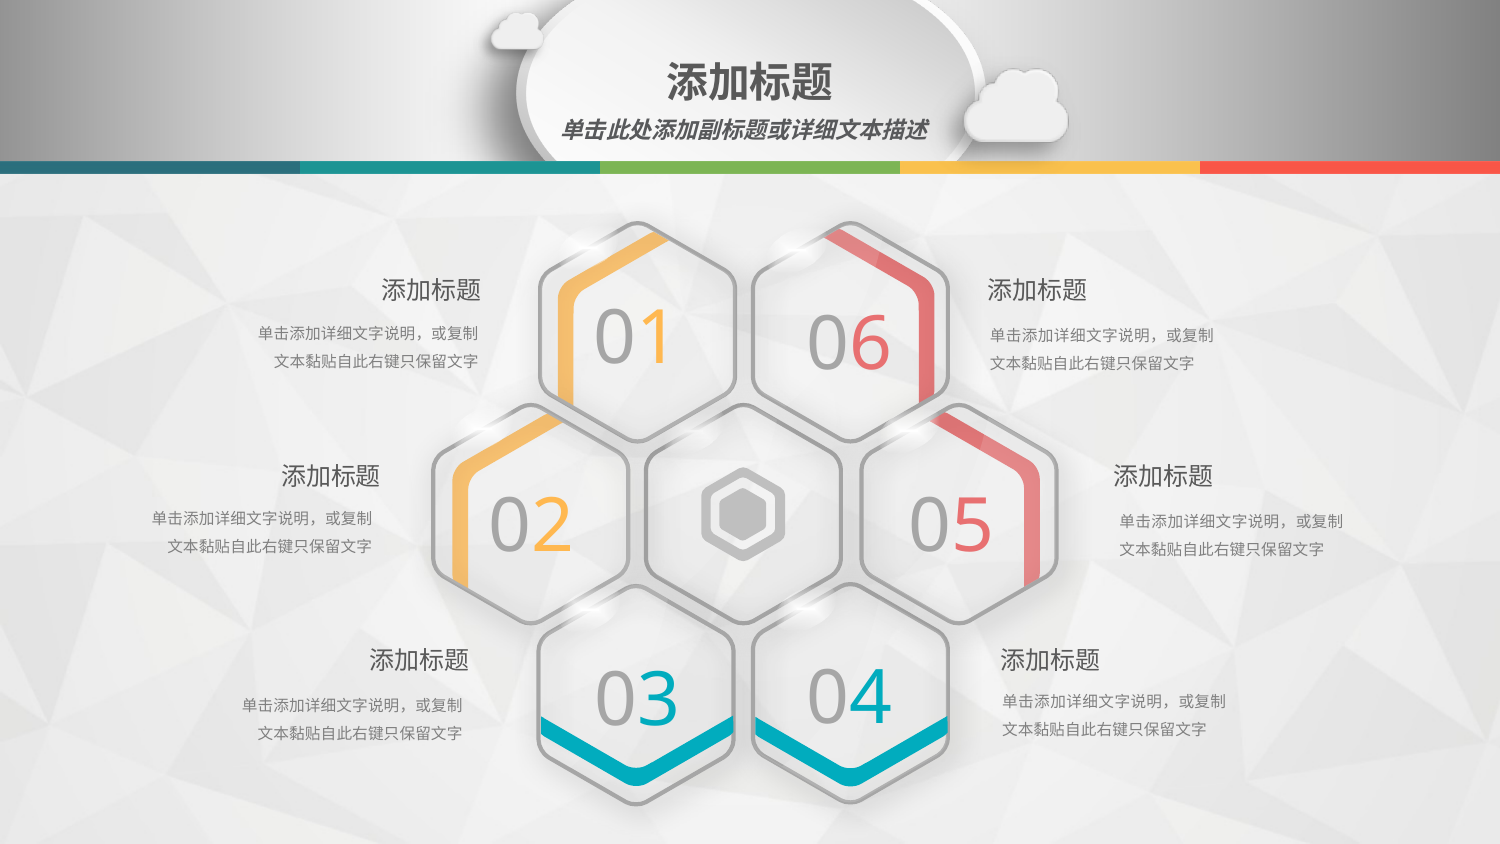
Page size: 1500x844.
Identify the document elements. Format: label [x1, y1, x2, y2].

text_box [540, 222, 736, 444]
text_box [860, 404, 1057, 624]
text_box [133, 453, 399, 565]
text_box [538, 584, 734, 806]
text_box [645, 404, 841, 624]
picture [0, 0, 1500, 844]
text_box [972, 267, 1229, 381]
text_box [752, 583, 948, 804]
text_box [1099, 453, 1359, 567]
text_box [239, 267, 497, 379]
text_box [985, 637, 1241, 747]
text_box [223, 637, 488, 751]
text_box [433, 404, 631, 626]
text_box [752, 222, 948, 443]
